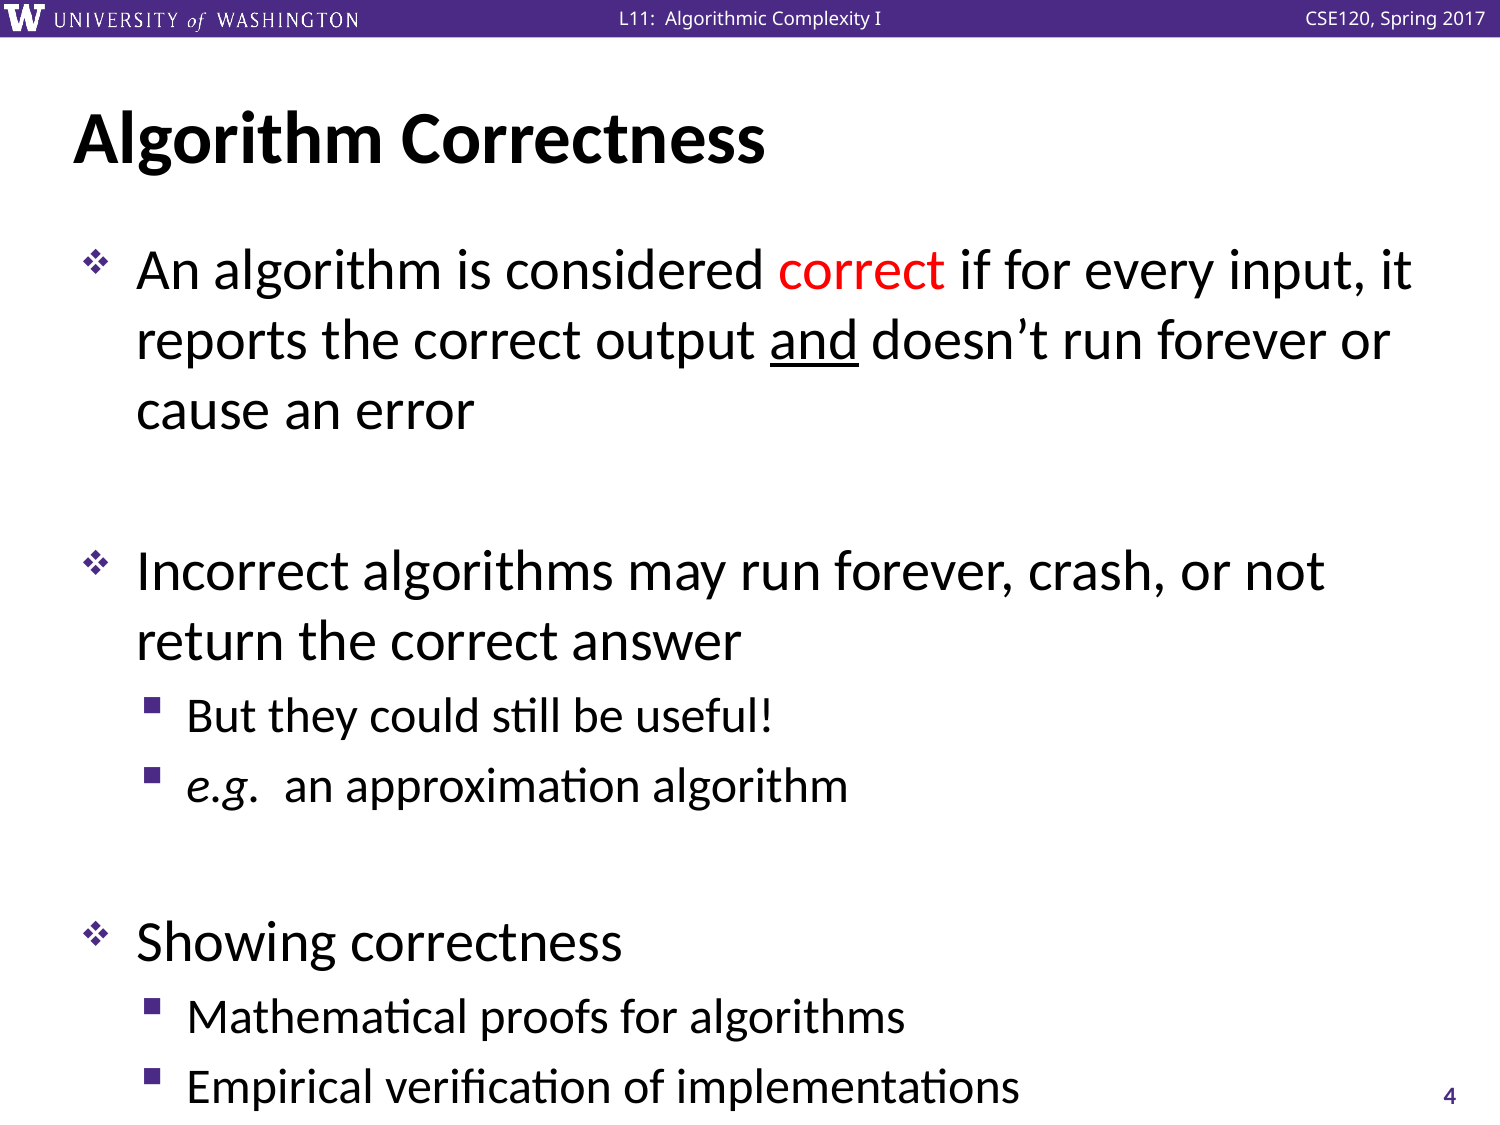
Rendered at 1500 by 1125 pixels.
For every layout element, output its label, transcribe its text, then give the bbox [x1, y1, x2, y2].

picture [4, 4, 358, 32]
title Algorithm Correctness [58, 71, 1438, 197]
slide_number 4 [1400, 1065, 1500, 1125]
list An algorithm is considered correct if for every input, it reports the correct output and doesn’t run forever or cause an error Incorrect algorithms may run forever, crash, or not return the correct answer But they could still be useful! e.g. an approximation algorithm Showing correctness Mathematical proofs for algorithms Empirical verification of implementations [64, 223, 1438, 1040]
